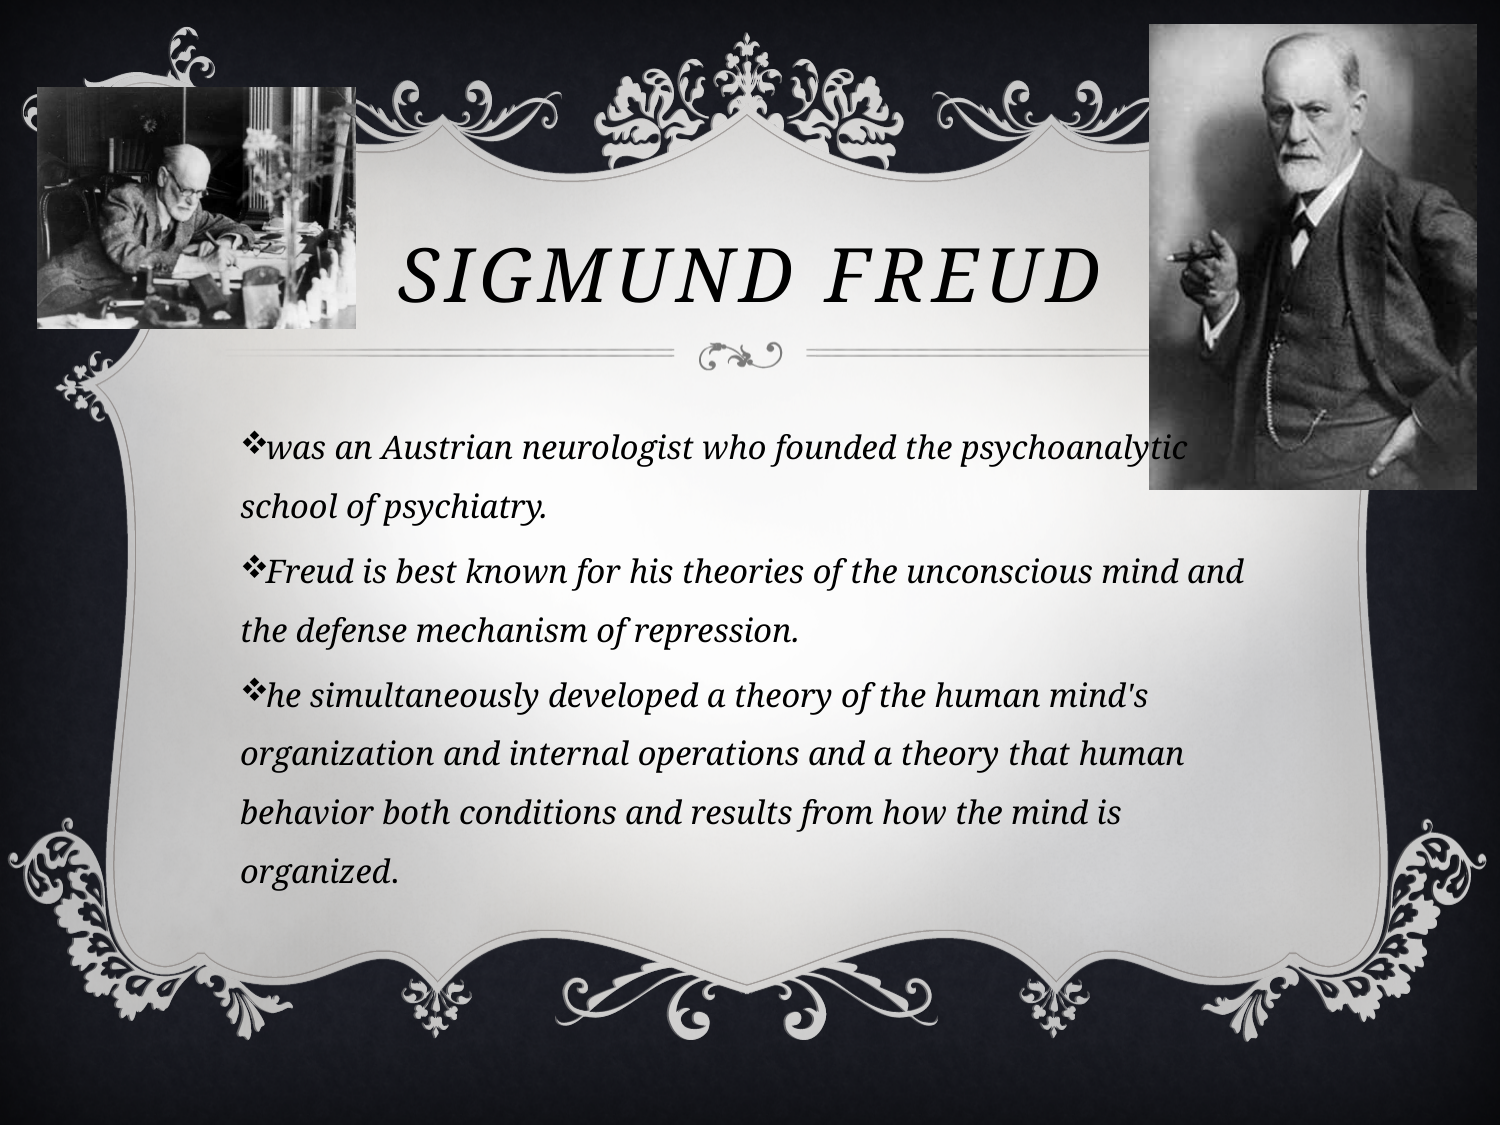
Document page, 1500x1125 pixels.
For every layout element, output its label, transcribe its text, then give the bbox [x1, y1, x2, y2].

picture [0, 0, 1500, 1125]
title Sigmund FReud [357, 212, 1149, 325]
list was an Austrian neurologist who founded the psychoanalytic school of psychiatry. Freud is best known for his theories of the unconscious mind and the defense mechanism of repression. he simultaneously developed a theory of the human mind's organization and internal operations and a theory that human behavior both conditions and results from how the mind is organized. [225, 399, 1275, 900]
